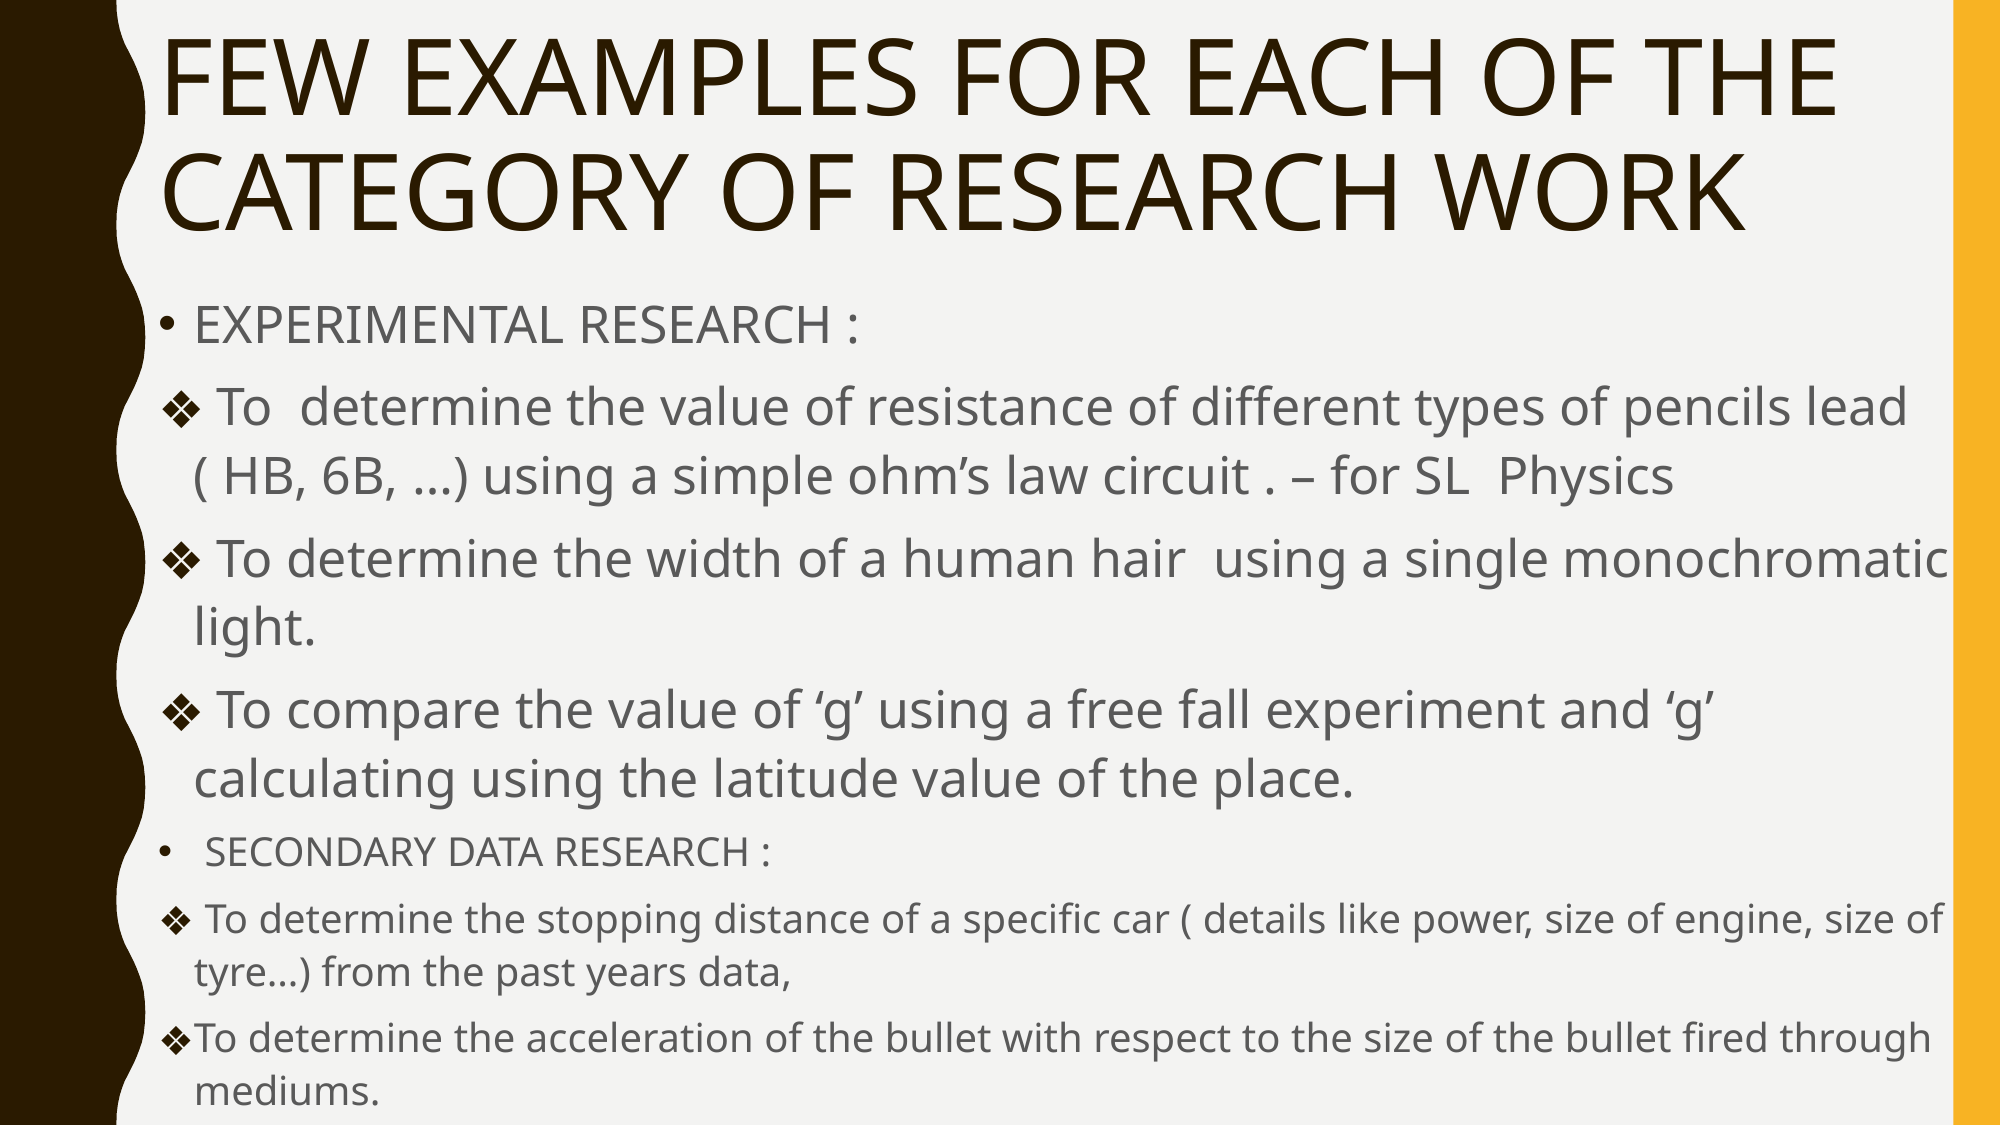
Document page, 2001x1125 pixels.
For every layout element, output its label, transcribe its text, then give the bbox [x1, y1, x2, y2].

list EXPERIMENTAL RESEARCH : To determine the value of resistance of different types of pencils lead ( HB, 6B, …) using a simple ohm’s law circuit . – for SL Physics To determine the width of a human hair using a single monochromatic light. To compare the value of ‘g’ using a free fall experiment and ‘g’ calculating using the latitude value of the place. SECONDARY DATA RESEARCH : To determine the stopping distance of a specific car ( details like power, size of engine, size of tyre…) from the past years data, To determine the acceleration of the bullet with respect to the size of the bullet fired through mediums. [143, 277, 1974, 1125]
title FEW EXAMPLES FOR EACH OF THE CATEGORY OF RESEARCH WORK [143, 16, 1974, 277]
